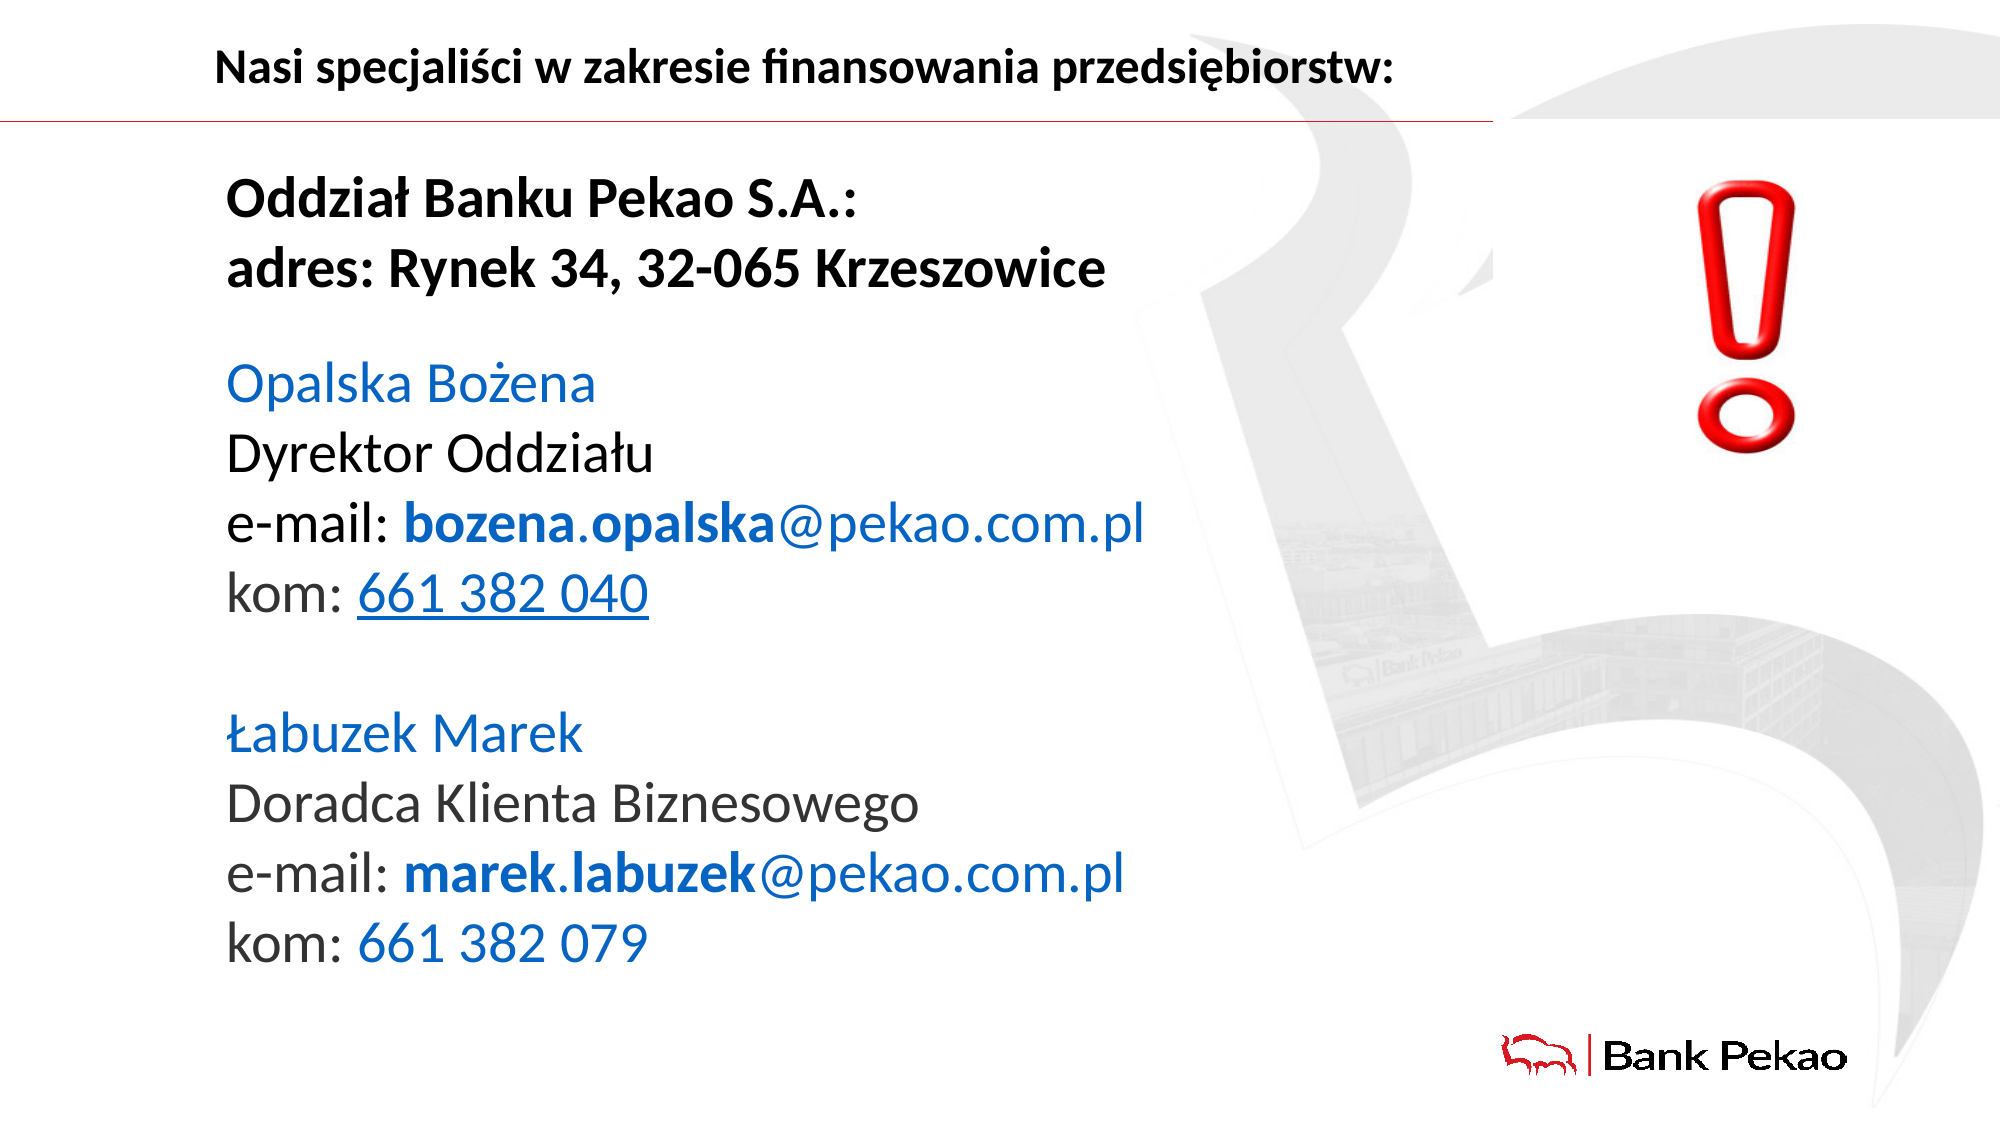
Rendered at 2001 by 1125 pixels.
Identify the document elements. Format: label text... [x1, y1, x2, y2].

text_box Oddział Banku Pekao S.A.: adres: Rynek 34, 32-065 Krzeszowice Opalska Bożena Dyrektor Oddziału e-mail: bozena.opalska@pekao.com.pl kom: 661 382 040 Łabuzek Marek Doradca Klienta Biznesowego e-mail: marek.labuzek@pekao.com.pl kom: 661 382 079 [211, 151, 1409, 1072]
title Nasi specjaliści w zakresie finansowania przedsiębiorstw: [199, 44, 1421, 90]
picture [0, 0, 2000, 1125]
